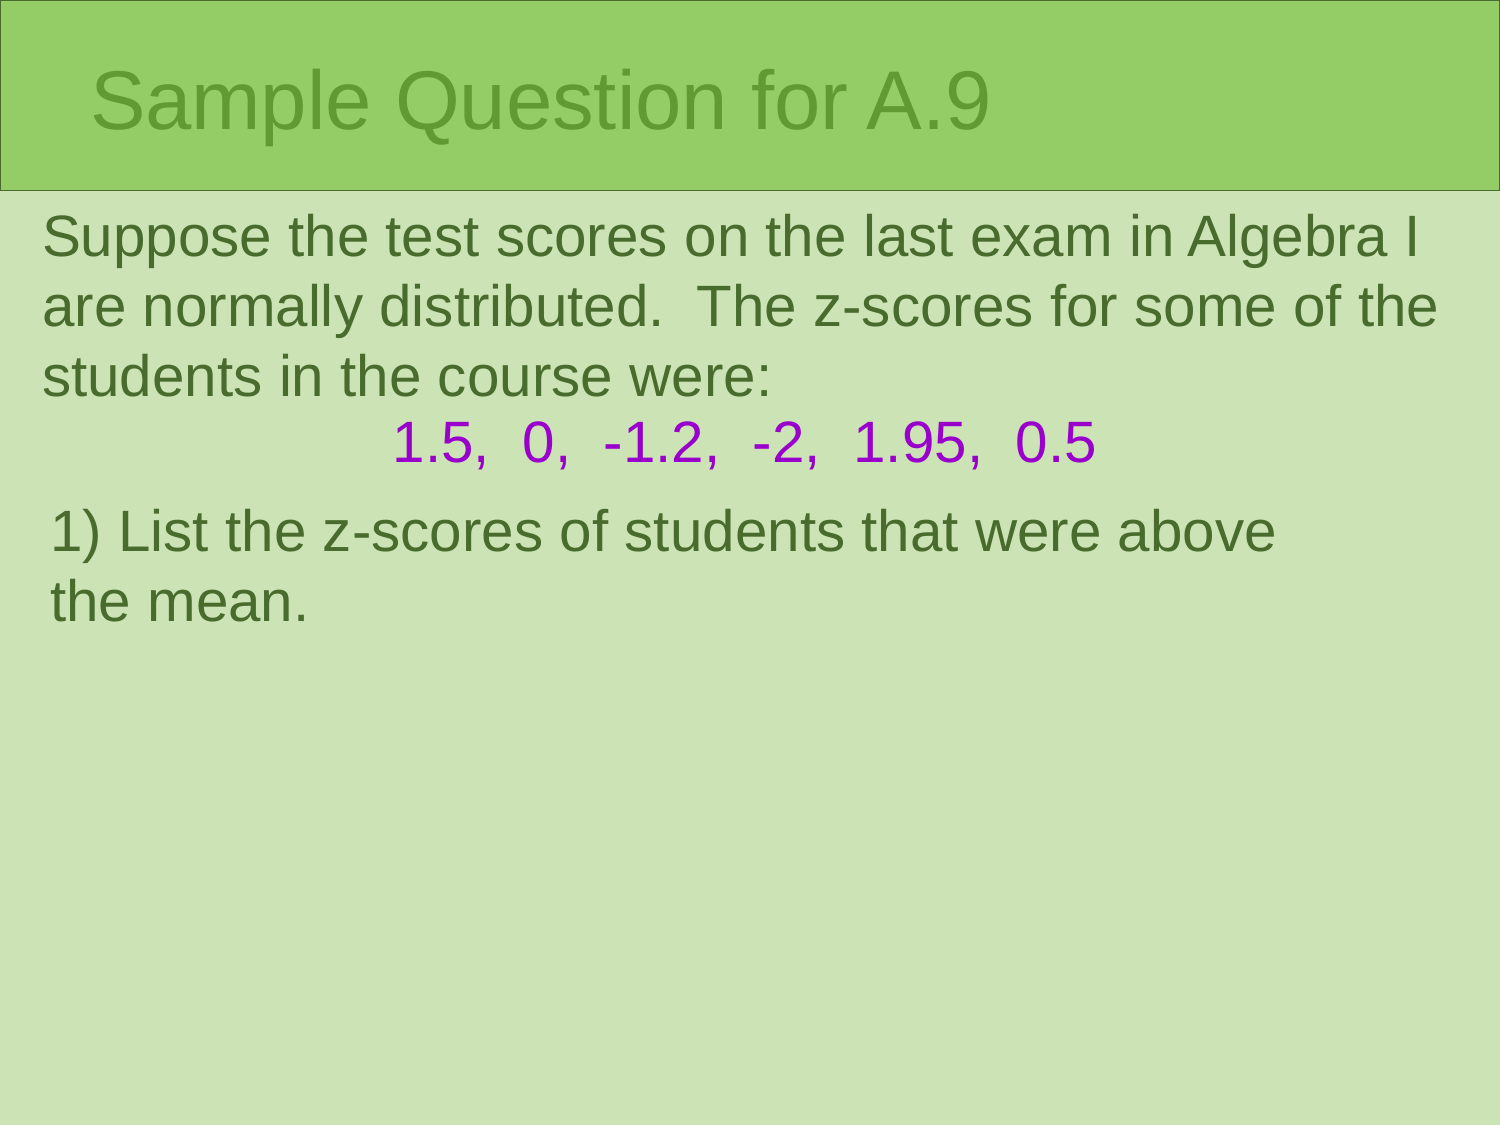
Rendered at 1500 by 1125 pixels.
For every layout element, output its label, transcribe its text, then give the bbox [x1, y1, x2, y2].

title Sample Question for A.9 [74, 30, 1406, 162]
text_box Suppose the test scores on the last exam in Algebra I are normally distributed. The z-scores for some of the students in the course were: [27, 190, 1500, 416]
text_box 1) List the z-scores of students that were above the mean. [35, 485, 1377, 641]
text_box 1.5, 0, -1.2, -2, 1.95, 0.5 [377, 397, 1140, 482]
